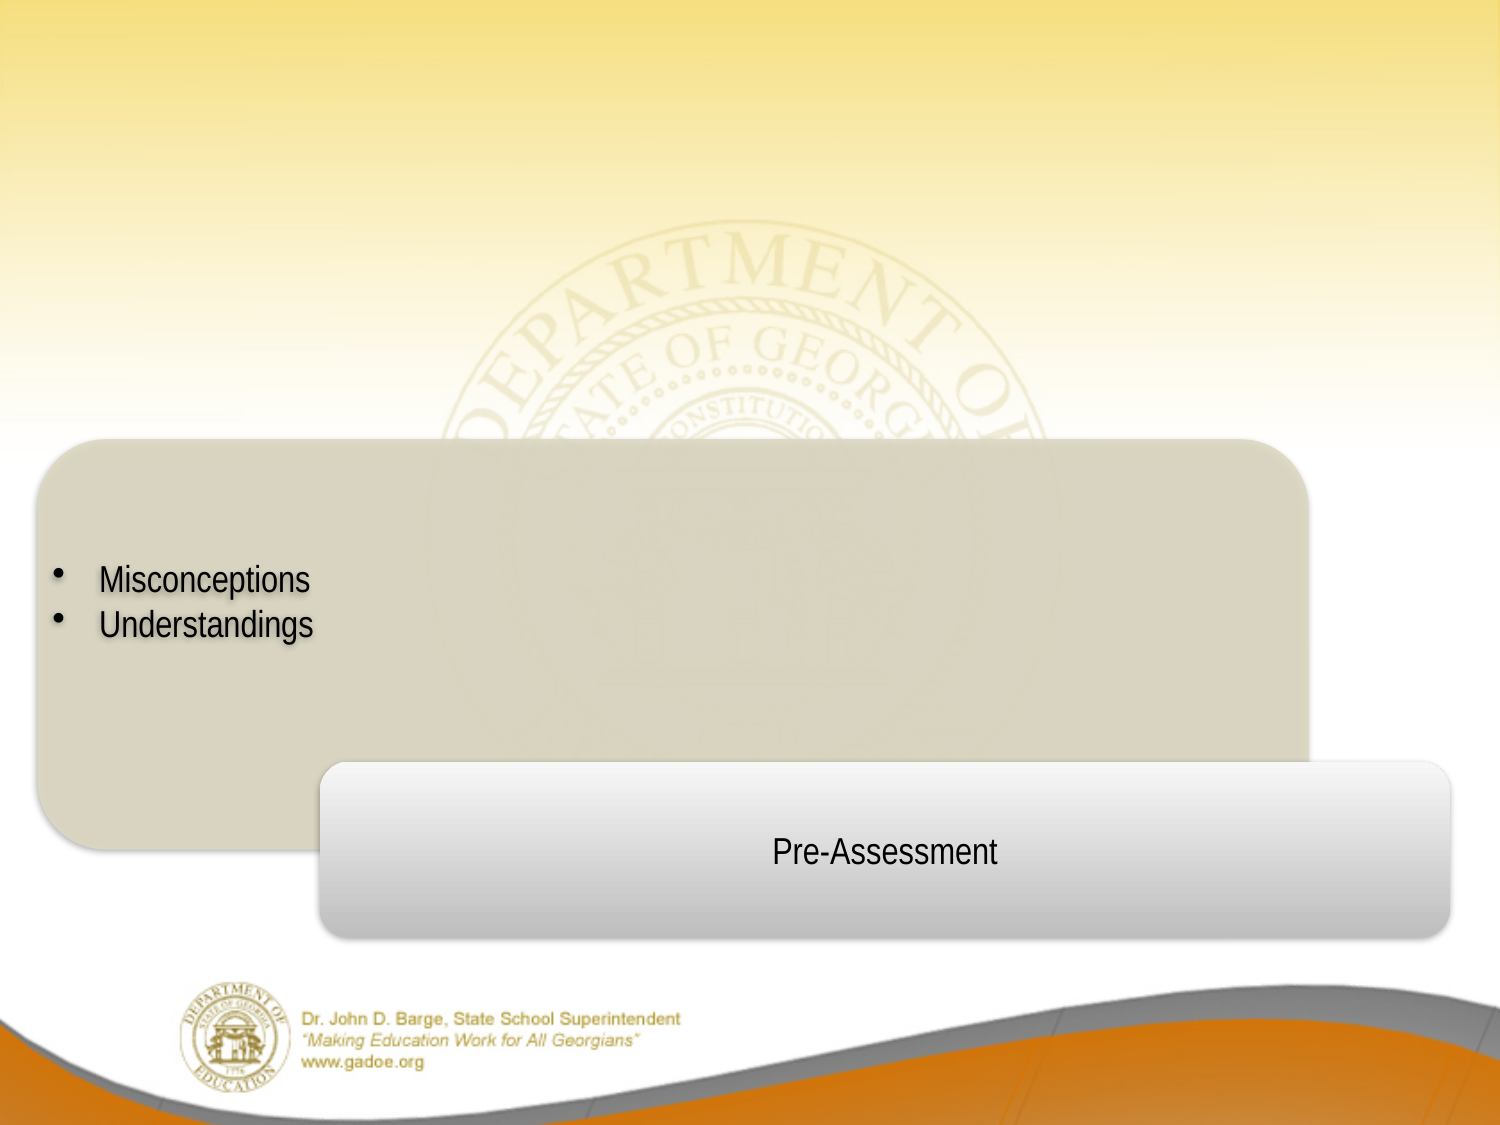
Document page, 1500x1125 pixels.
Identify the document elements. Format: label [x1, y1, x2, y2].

picture [0, 0, 1500, 1125]
text_box [37, 99, 1451, 938]
